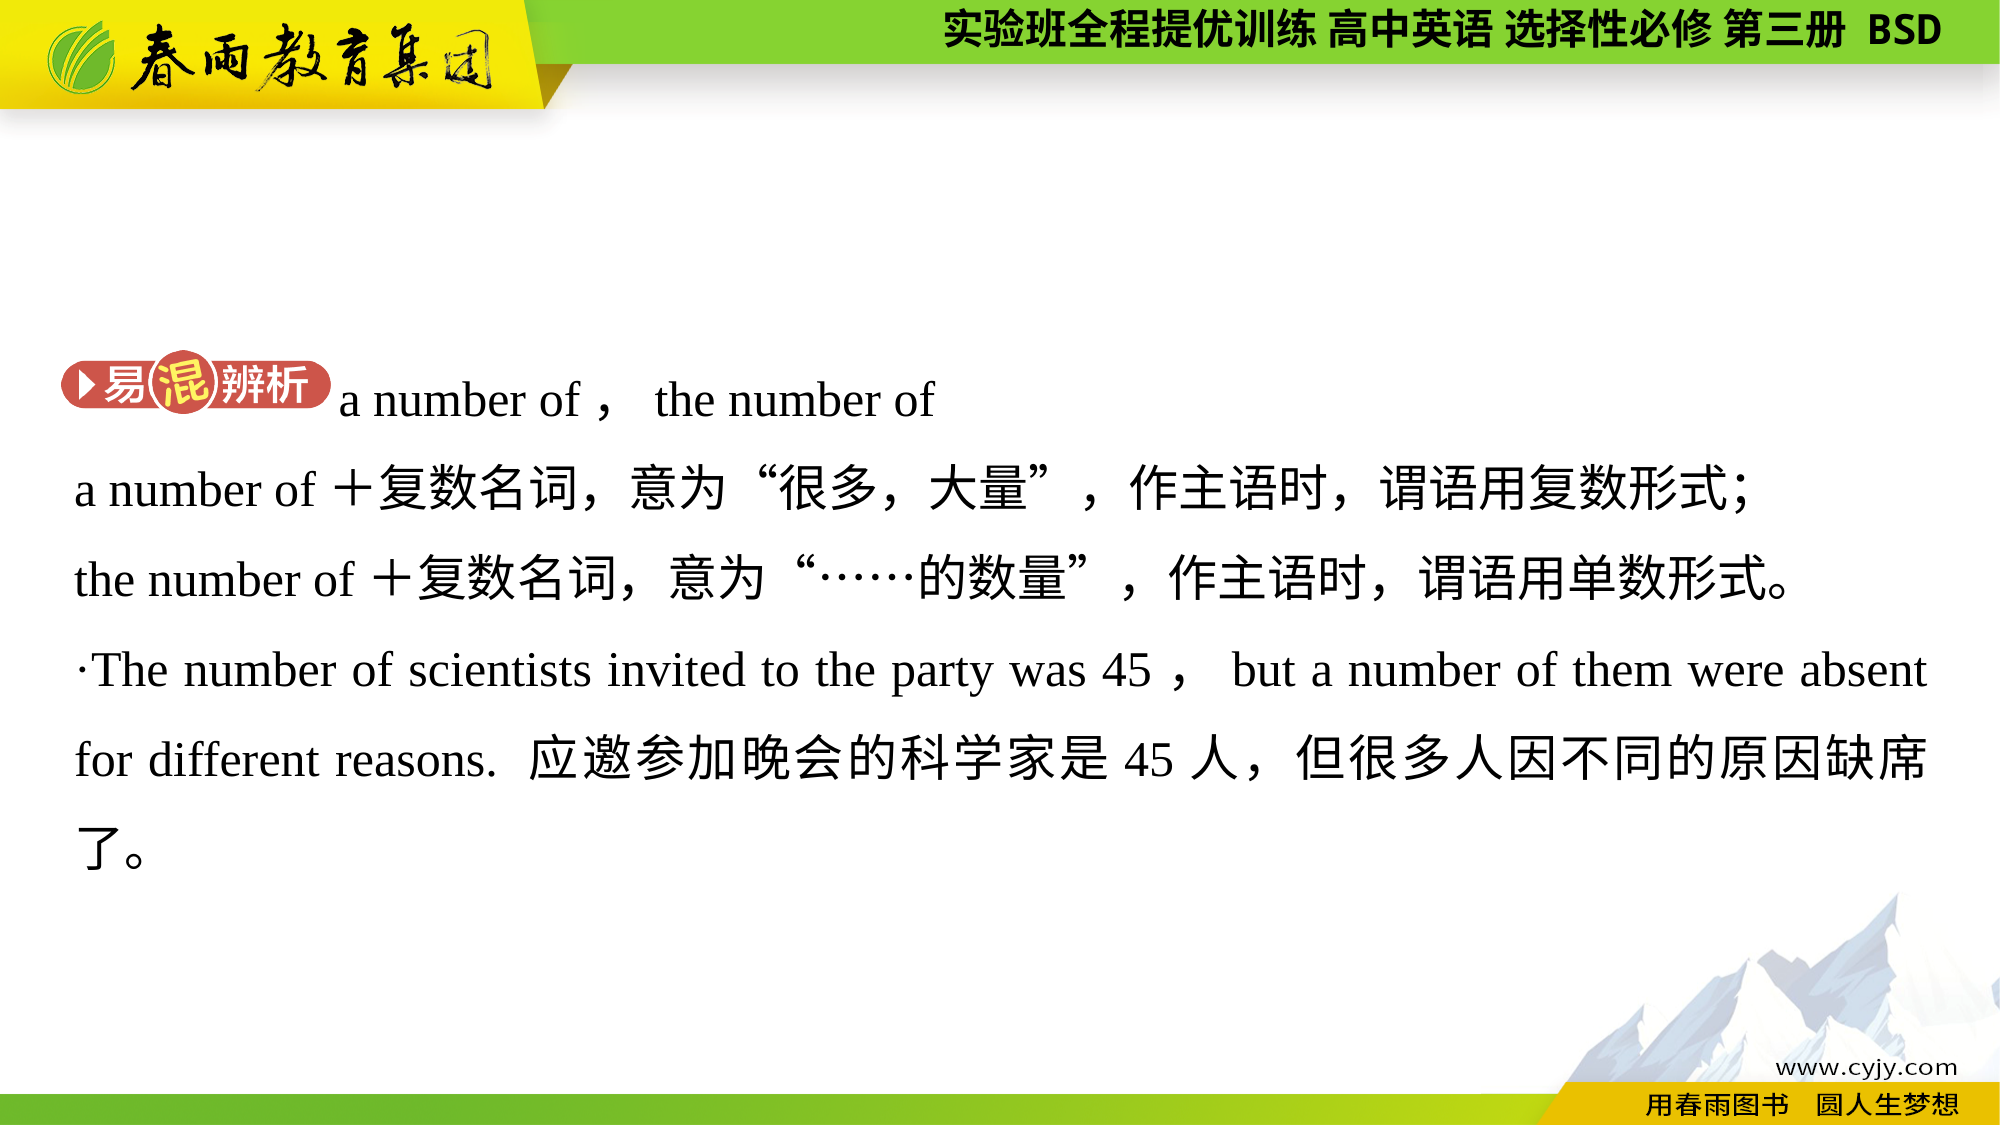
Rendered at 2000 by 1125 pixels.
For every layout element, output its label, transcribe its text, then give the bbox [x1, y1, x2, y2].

list a number of，the number of a number of＋复数名词，意为“很多，大量”，作主语时，谓语用复数形式； the number of＋复数名词，意为“……的数量”，作主语时，谓语用单数形式。 ·The number of scientists invited to the party was 45，but a number of them were absent for different reasons. 应邀参加晚会的科学家是45人，但很多人因不同的原因缺席了。 [59, 328, 1944, 787]
picture [0, 0, 2000, 1125]
